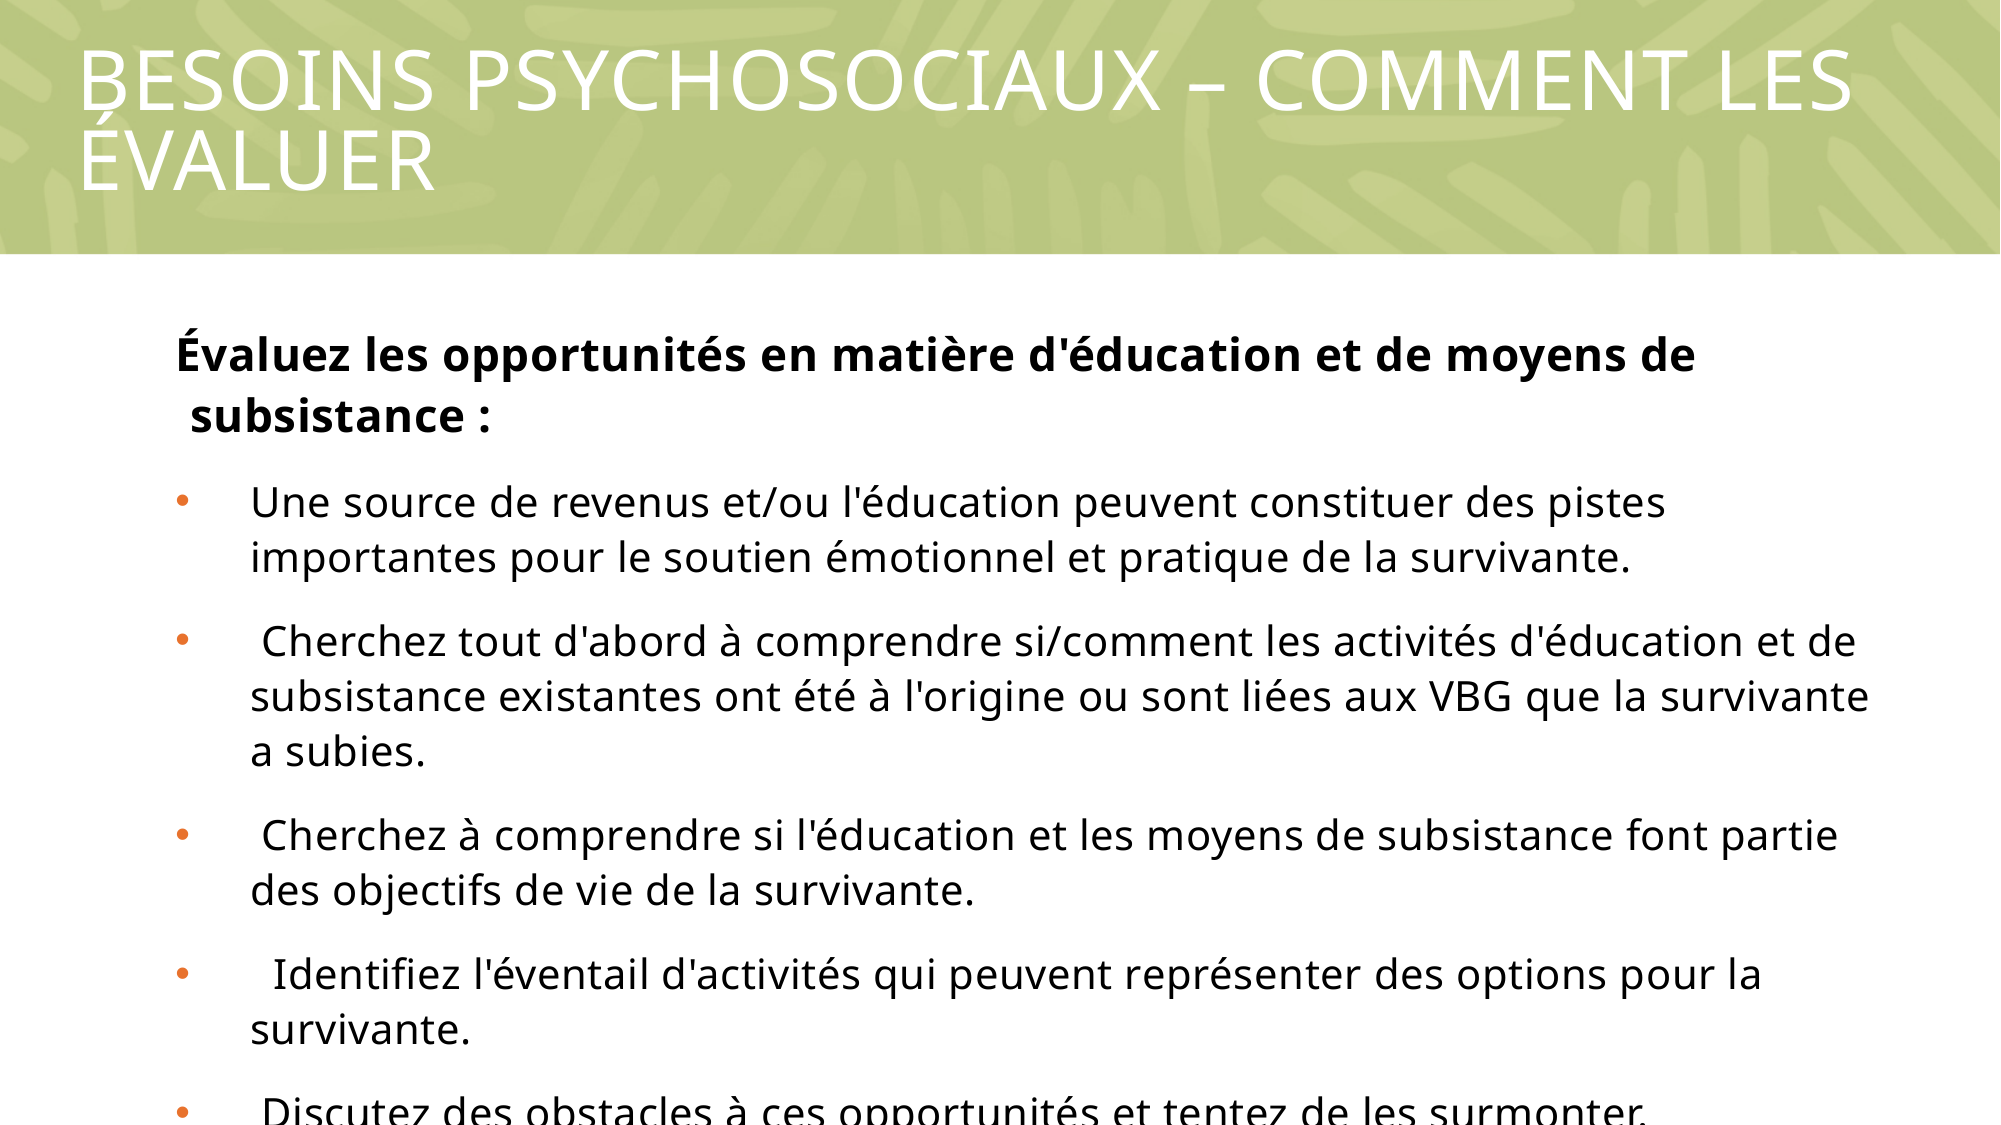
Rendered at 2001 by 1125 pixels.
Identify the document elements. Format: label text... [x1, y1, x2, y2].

picture [0, 0, 2000, 1125]
list Évaluez les opportunités en matière d'éducation et de moyens de subsistance : Une source de revenus et/ou l'éducation peuvent constituer des pistes importantes pour le soutien émotionnel et pratique de la survivante. Cherchez tout d'abord à comprendre si/comment les activités d'éducation et de subsistance existantes ont été à l'origine ou sont liées aux VBG que la survivante a subies. Cherchez à comprendre si l'éducation et les moyens de subsistance font partie des objectifs de vie de la survivante. Identifiez l'éventail d'activités qui peuvent représenter des options pour la survivante. Discutez des obstacles à ces opportunités et tentez de les surmonter. [167, 312, 1886, 1036]
title Besoins psychosociaux – Comment les évaluer [61, 33, 1938, 220]
